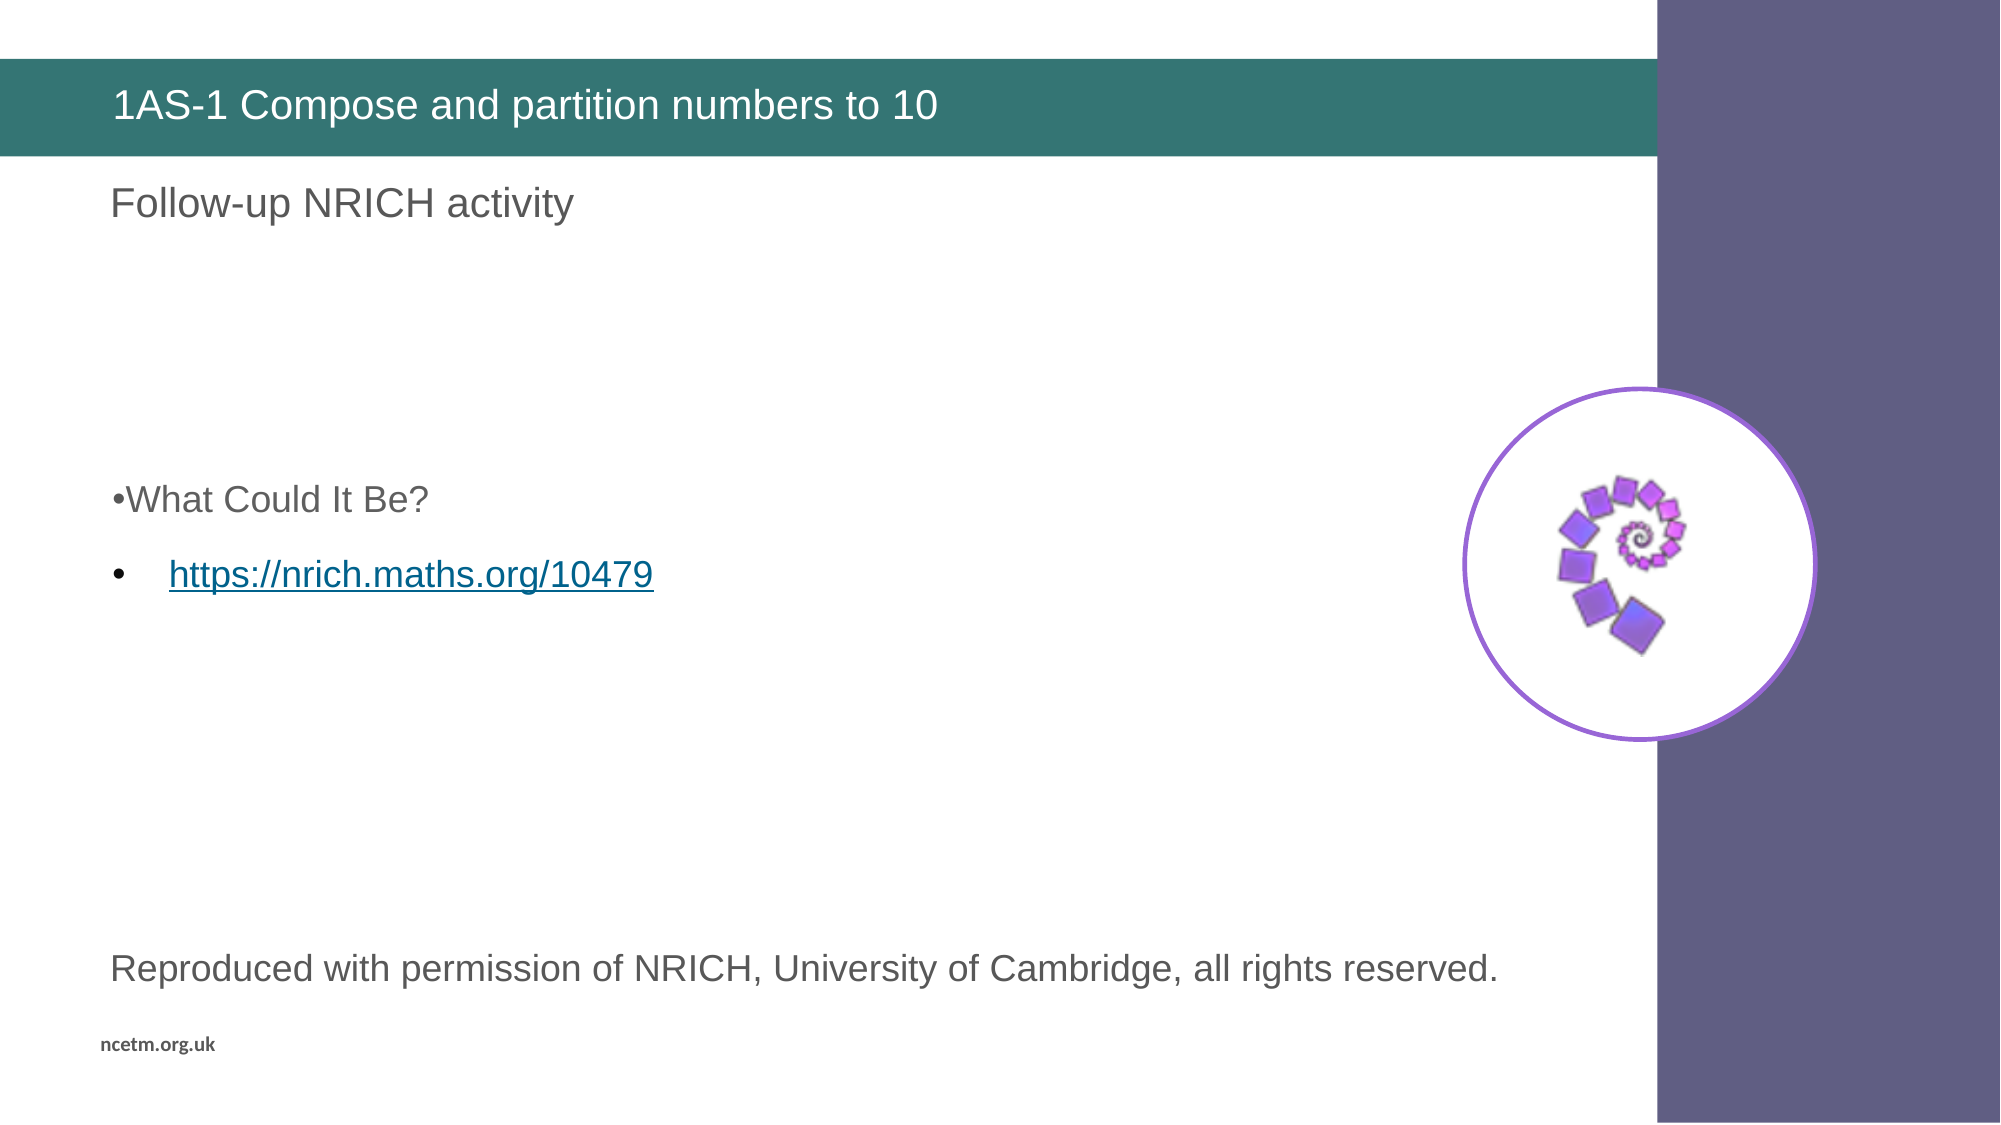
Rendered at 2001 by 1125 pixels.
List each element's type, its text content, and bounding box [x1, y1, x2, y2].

picture [1556, 468, 1720, 657]
list What Could It Be? https://nrich.maths.org/10479 [97, 255, 1394, 772]
title 1AS-1 Compose and partition numbers to 10 [97, 76, 1945, 147]
